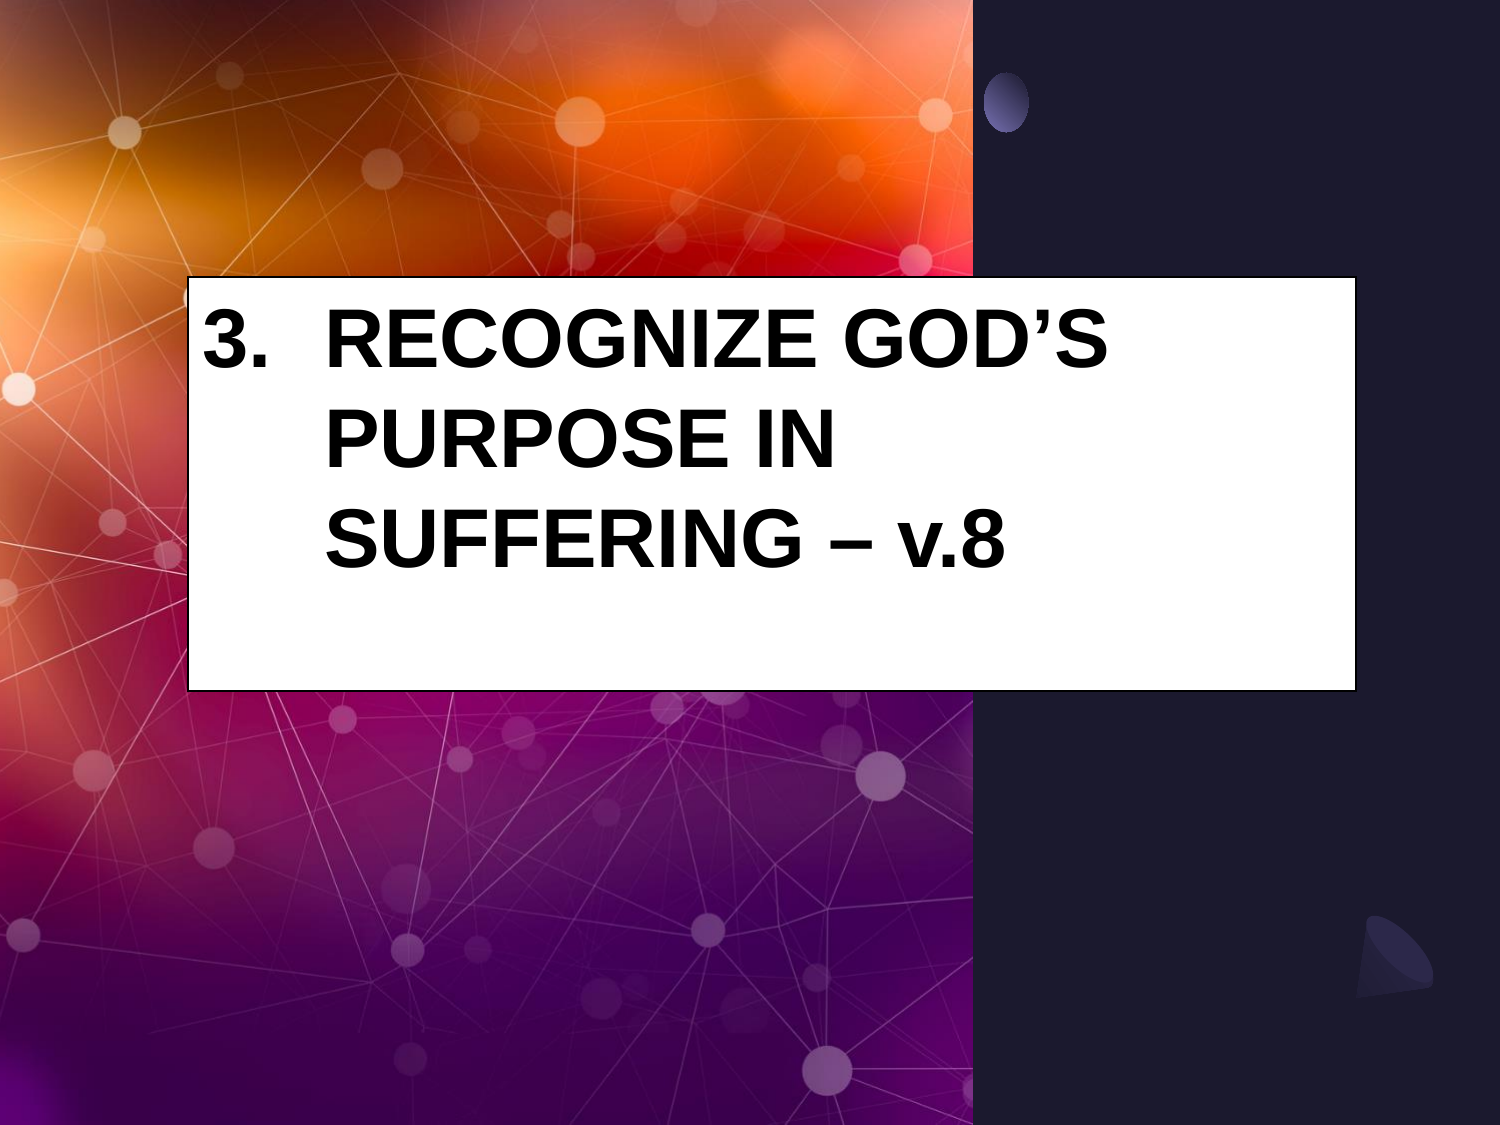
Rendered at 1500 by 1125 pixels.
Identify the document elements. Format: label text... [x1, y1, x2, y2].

picture [0, 0, 973, 1125]
text_box RECOGNIZE GOD’S PURPOSE IN SUFFERING – v.8 [973, 276, 1357, 692]
